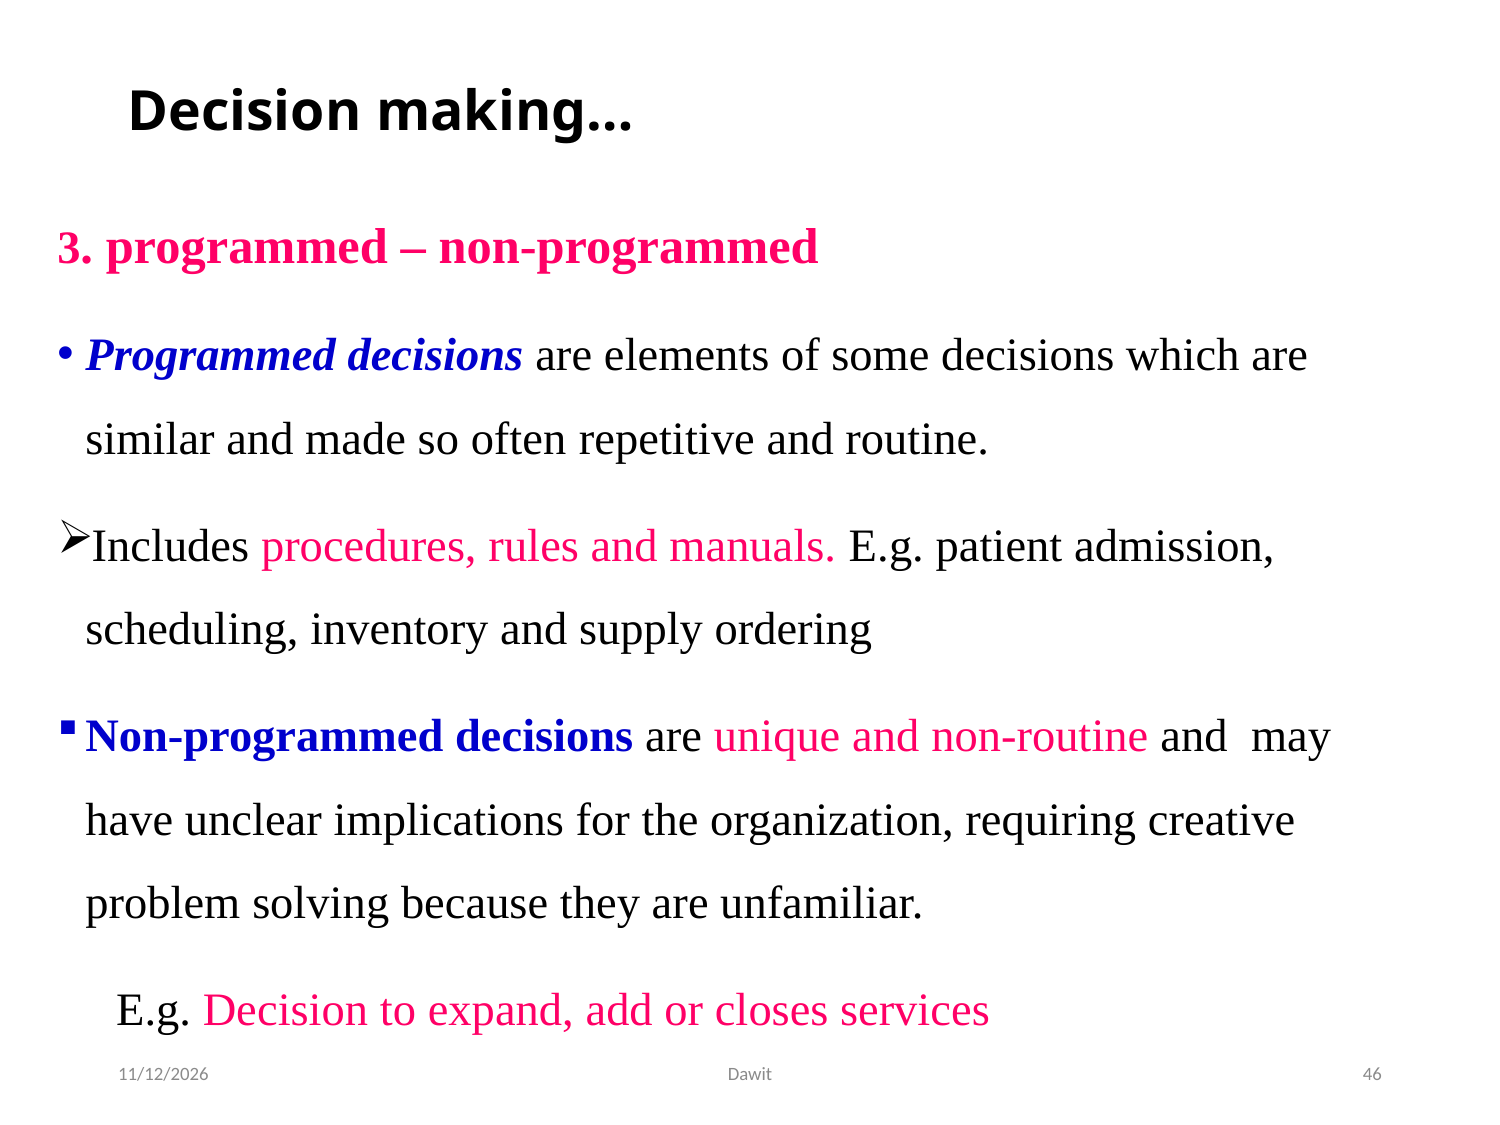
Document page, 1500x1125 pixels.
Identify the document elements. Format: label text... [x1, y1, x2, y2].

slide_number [103, 1042, 441, 1103]
list 3. programmed – non-programmed Programmed decisions are elements of some decisions which are similar and made so often repetitive and routine. Includes procedures, rules and manuals. E.g. patient admission, scheduling, inventory and supply ordering Non-programmed decisions are unique and non-routine and may have unclear implications for the organization, requiring creative problem solving because they are unfamiliar. E.g. Decision to expand, add or closes services [42, 174, 1438, 1043]
title Decision making… [112, 75, 1150, 150]
slide_number 46 [1059, 1042, 1397, 1103]
footer Dawit [496, 1042, 1004, 1103]
